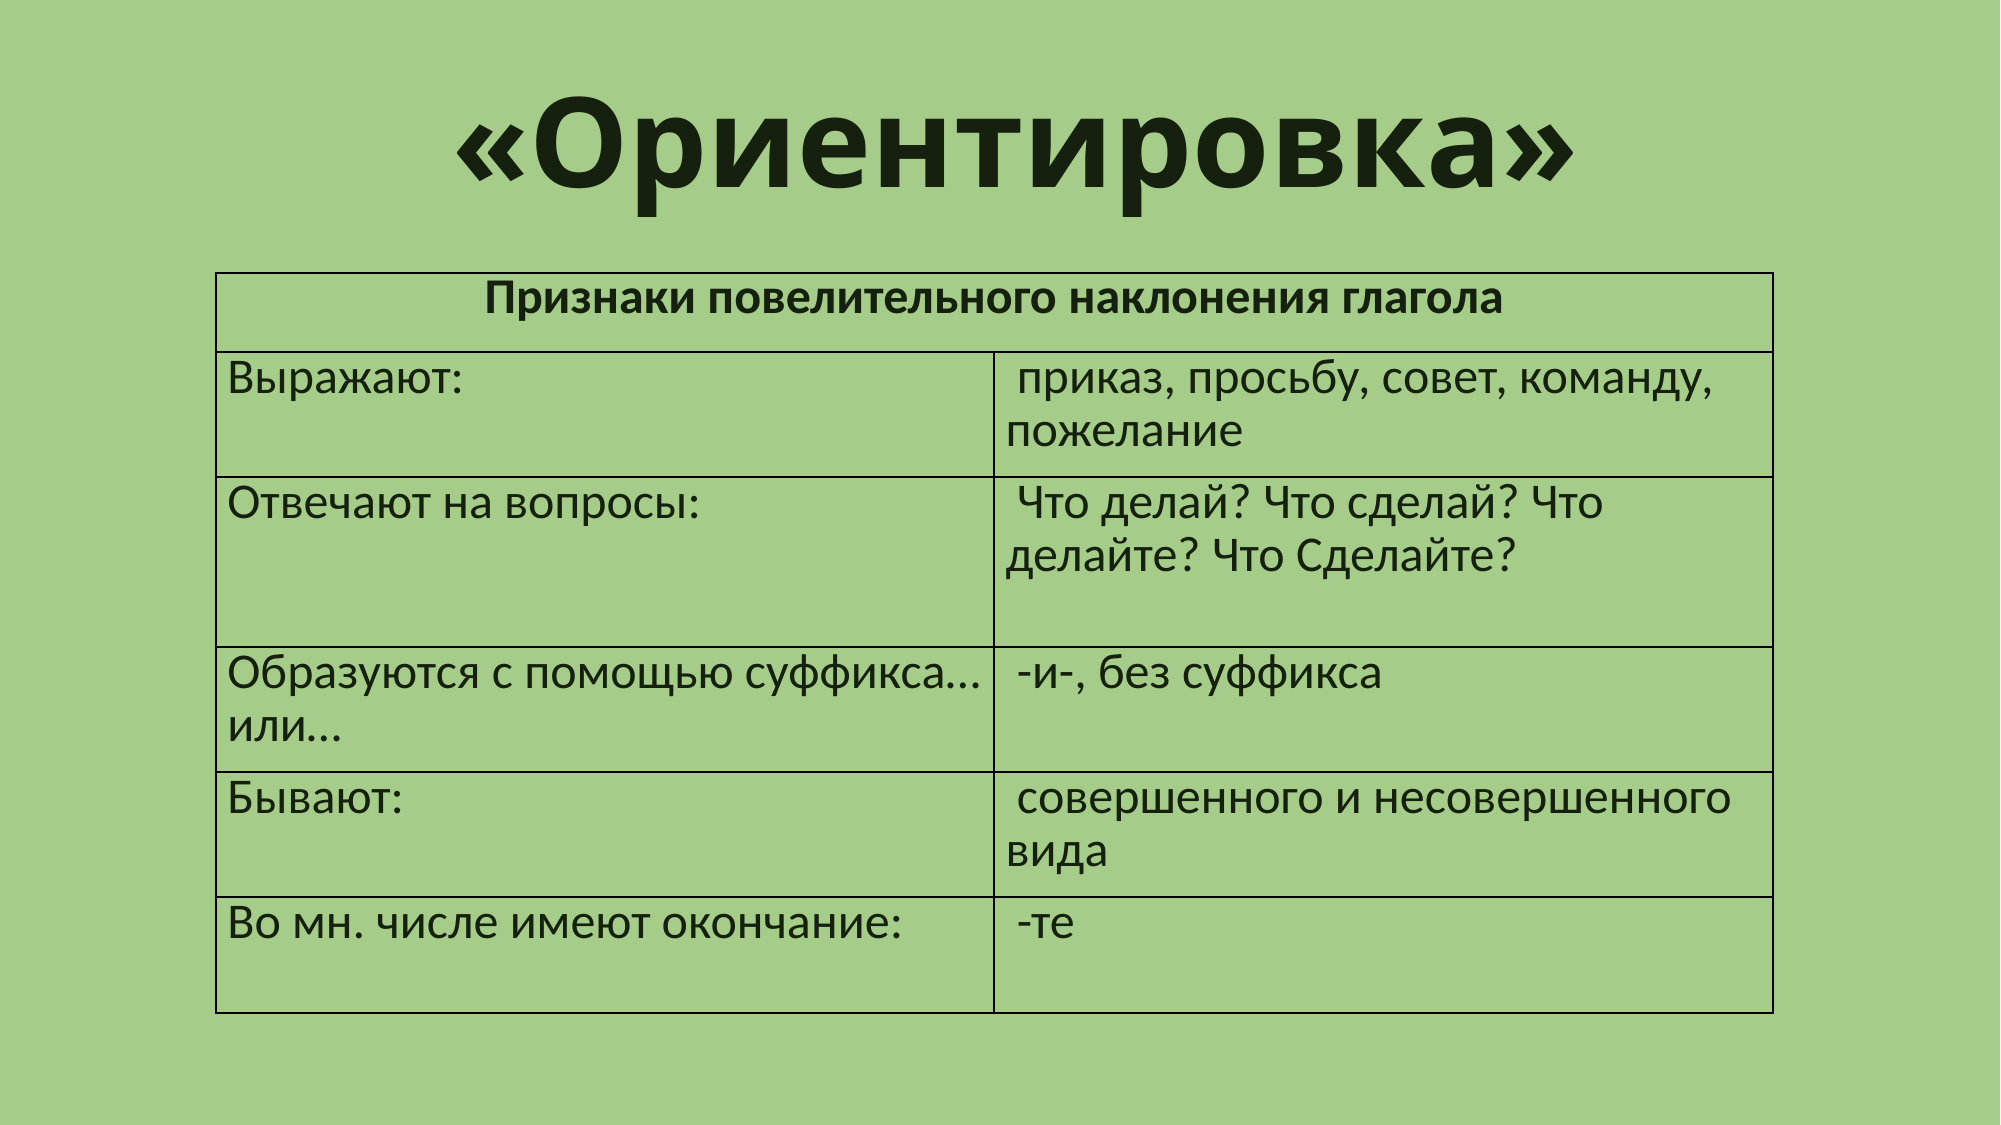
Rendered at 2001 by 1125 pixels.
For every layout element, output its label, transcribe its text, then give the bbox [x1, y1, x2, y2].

table_cell Отвечают на вопросы: [217, 478, 993, 646]
table_cell совершенного и несовершенного вида [995, 773, 1772, 896]
table_cell -те [995, 898, 1772, 1012]
table_cell приказ, просьбу, совет, команду, пожелание [995, 353, 1772, 476]
table_header Признаки повелительного наклонения глагола [217, 274, 1772, 351]
table_cell Что делай? Что сделай? Что делайте? Что Сделайте? [995, 478, 1772, 646]
table_cell Выражают: [217, 353, 993, 476]
table_cell Бывают: [217, 773, 993, 896]
table_cell -и-, без суффикса [995, 648, 1772, 771]
title «Ориентировка» [140, 38, 1891, 256]
table_cell Образуются с помощью суффикса… или… [217, 648, 993, 771]
table_cell Во мн. числе имеют окончание: [217, 898, 993, 1012]
